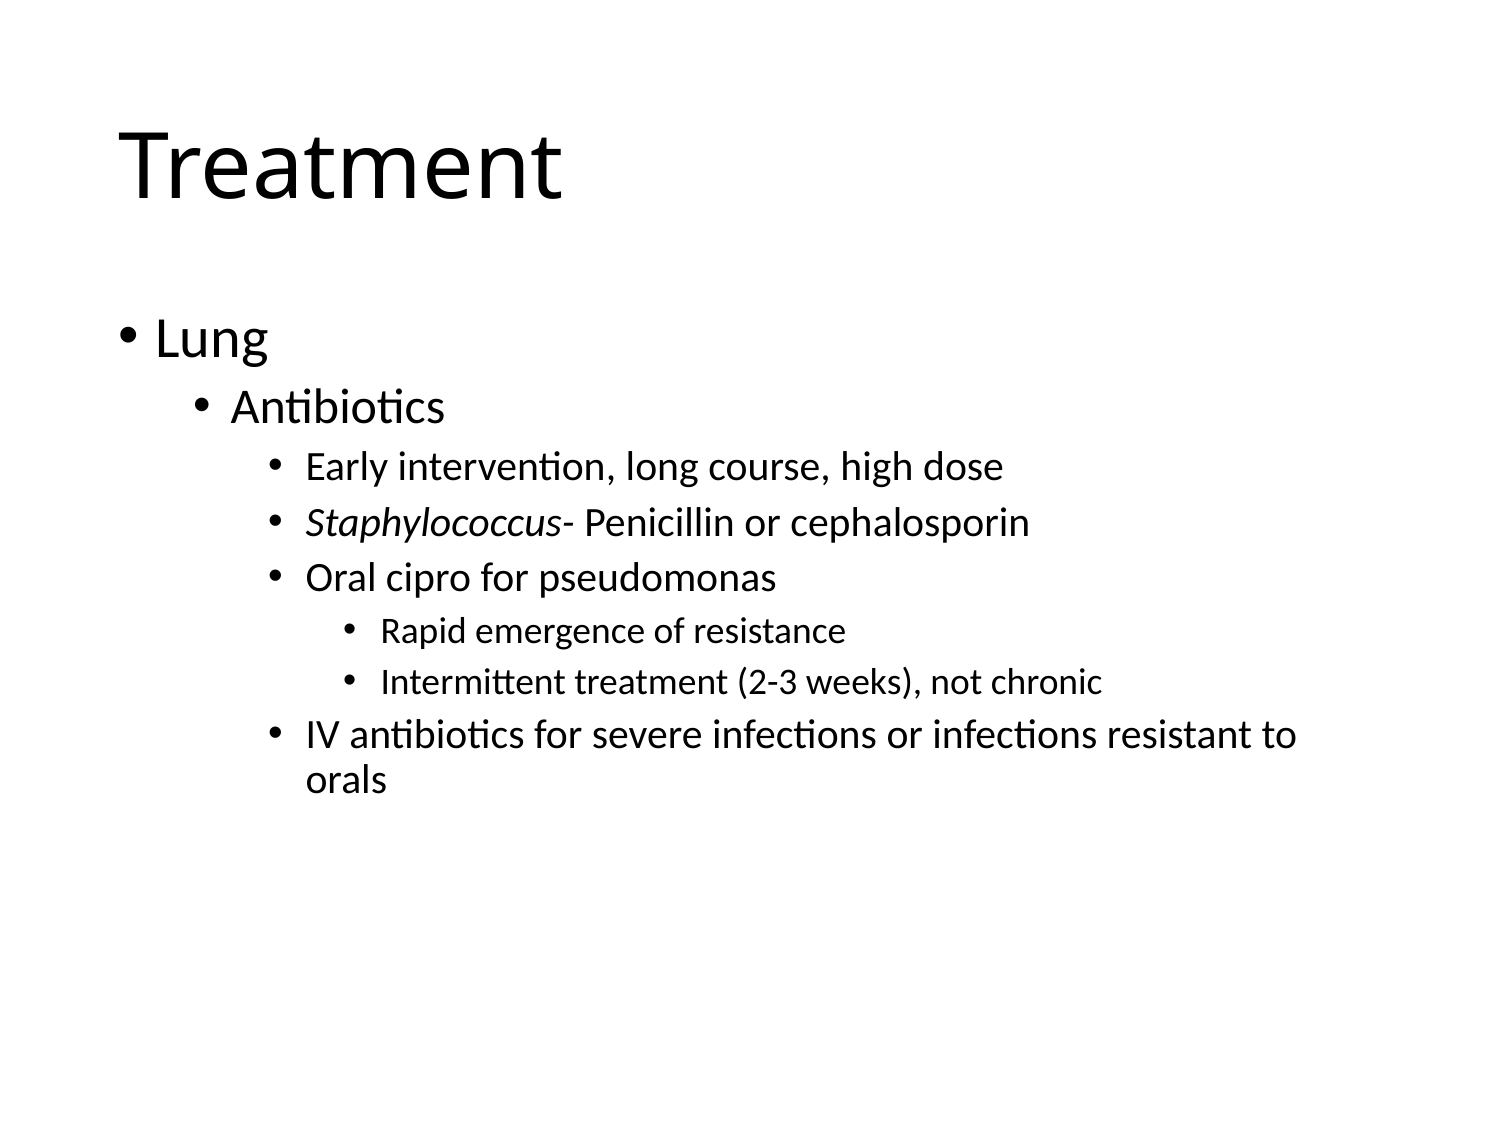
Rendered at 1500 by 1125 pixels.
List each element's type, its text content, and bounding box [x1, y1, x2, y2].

list Lung Antibiotics Early intervention, long course, high dose Staphylococcus- Penicillin or cephalosporin Oral cipro for pseudomonas Rapid emergence of resistance Intermittent treatment (2-3 weeks), not chronic IV antibiotics for severe infections or infections resistant to orals [103, 299, 1397, 1014]
title Treatment [103, 59, 1397, 278]
